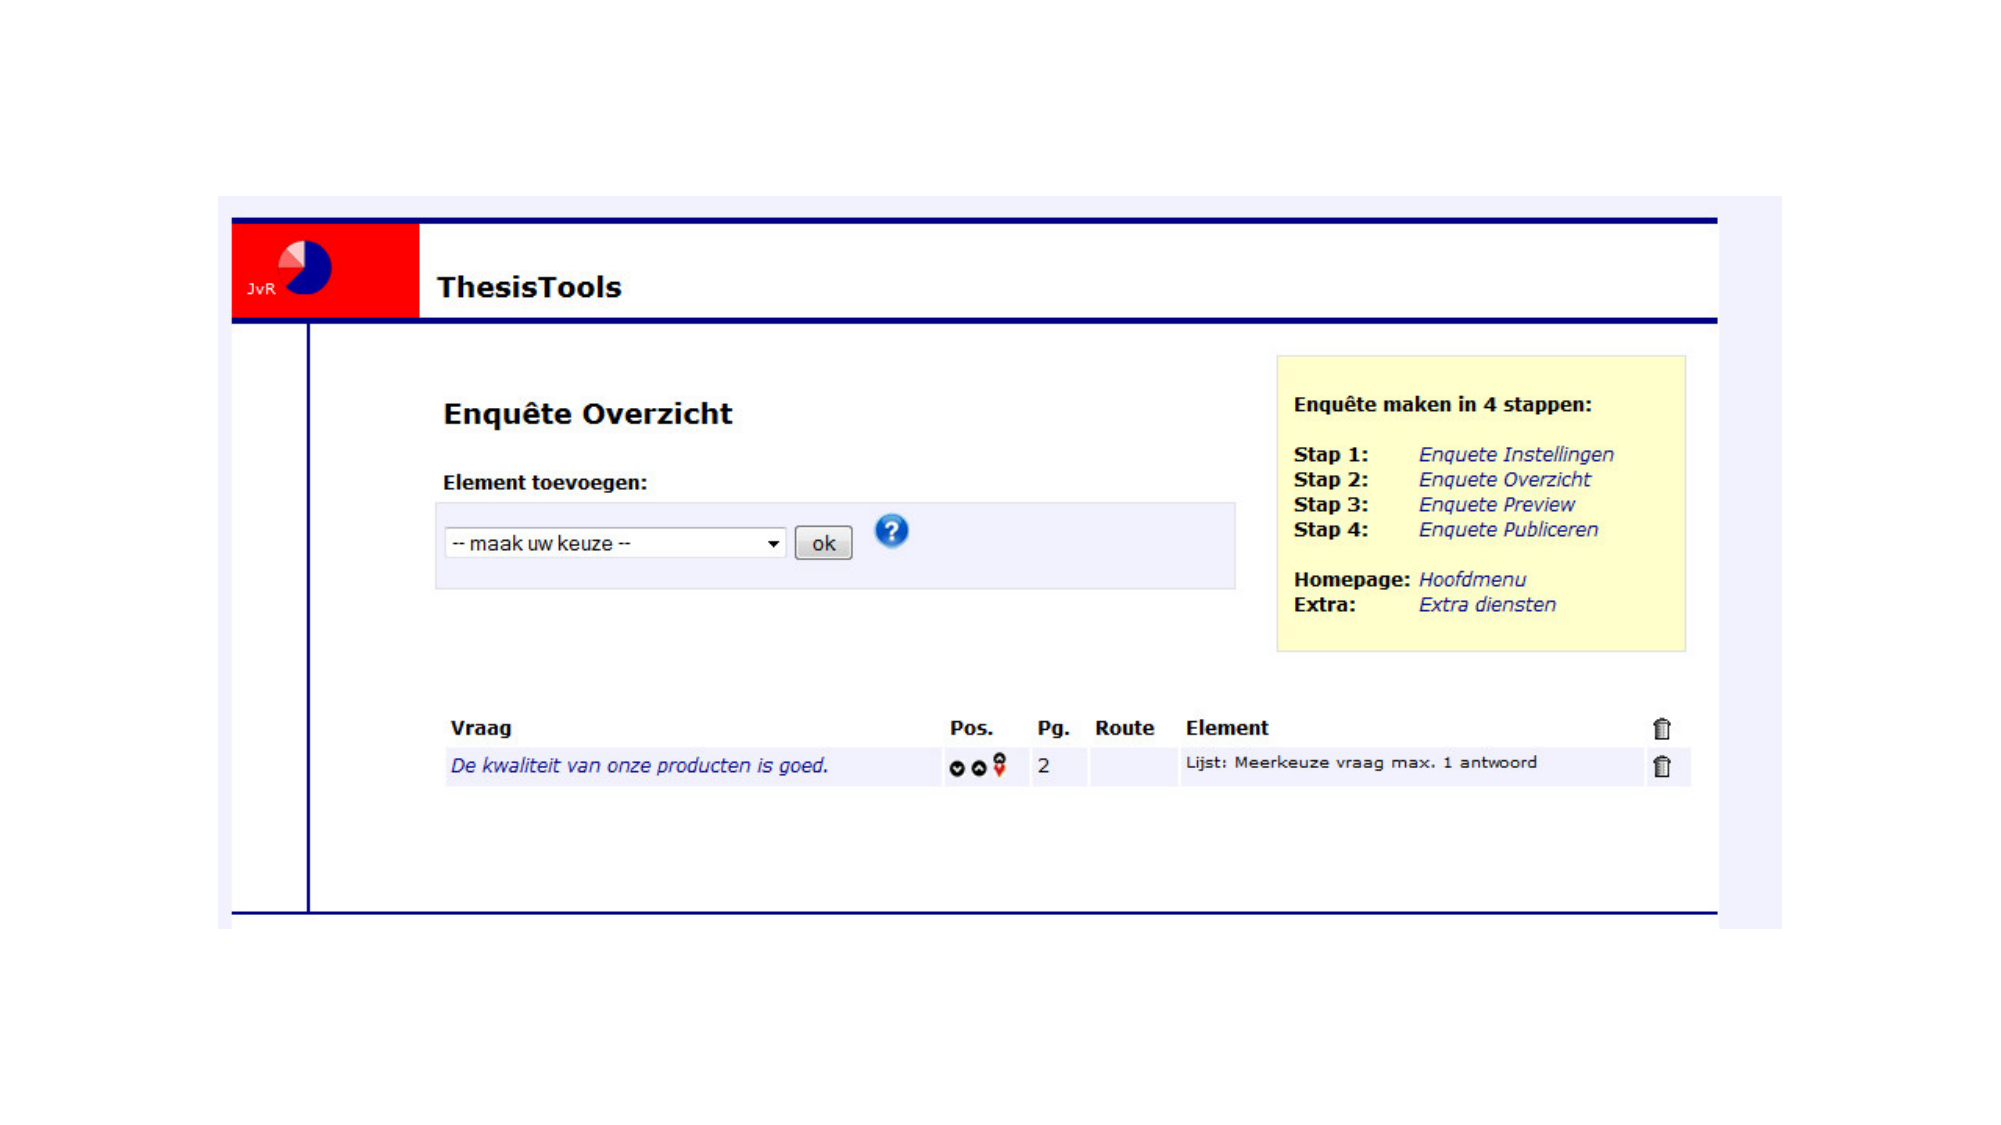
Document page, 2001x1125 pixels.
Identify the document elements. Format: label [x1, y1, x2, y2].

picture [218, 196, 1782, 929]
